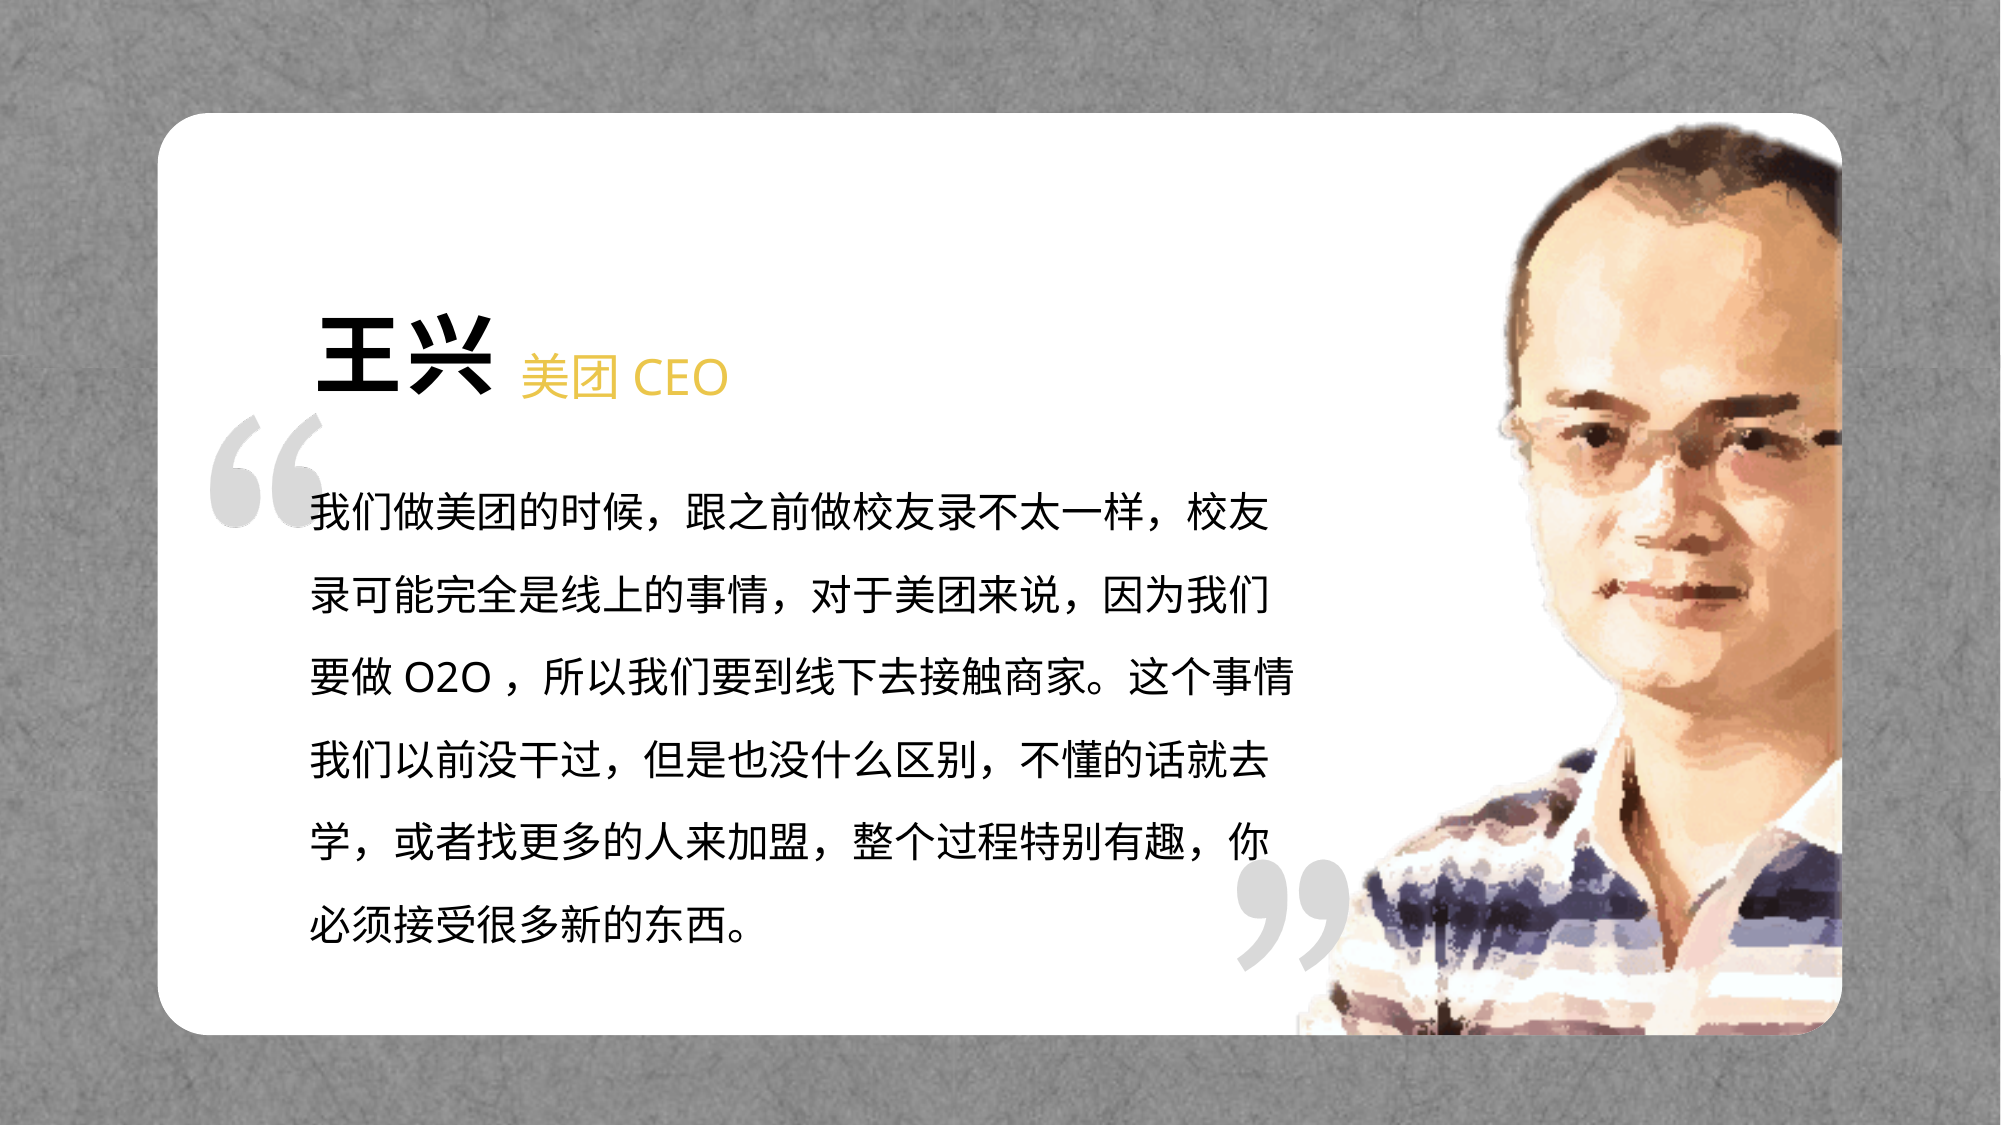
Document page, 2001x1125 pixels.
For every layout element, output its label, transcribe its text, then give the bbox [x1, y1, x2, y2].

text_box [156, 112, 1801, 1037]
text_box 美团CEO [505, 337, 746, 413]
text_box 我们做美团的时候，跟之前做校友录不太一样，校友录可能完全是线上的事情，对于美团来说，因为我们要做O2O，所以我们要到线下去接触商家。这个事情我们以前没干过，但是也没什么区别，不懂的话就去学，或者找更多的人来加盟，整个过程特别有趣，你必须接受很多新的东西。 [295, 446, 1249, 956]
picture [0, 0, 2001, 1125]
text_box 王兴 [299, 292, 511, 413]
